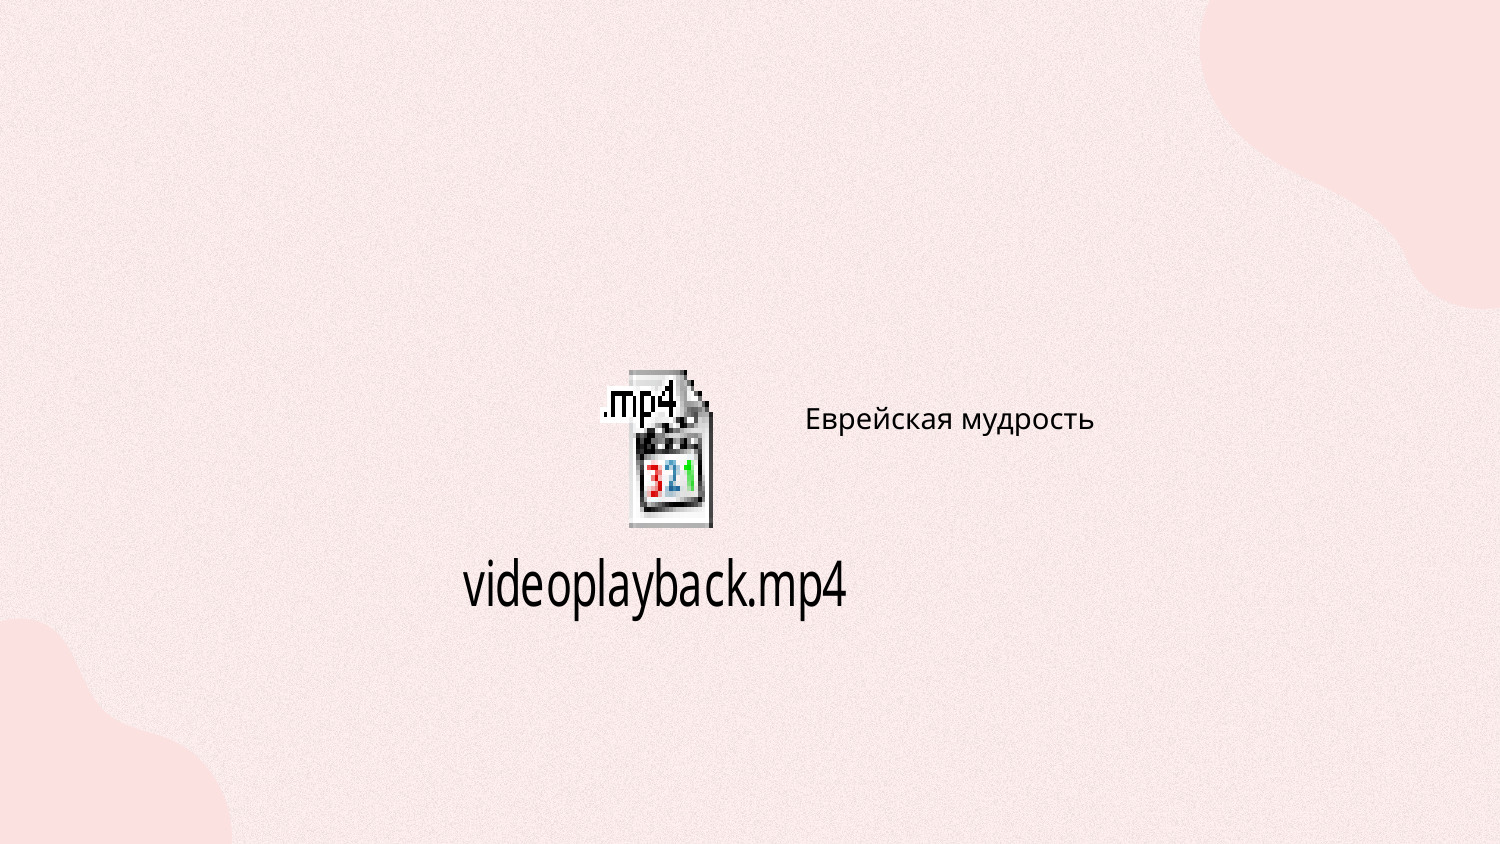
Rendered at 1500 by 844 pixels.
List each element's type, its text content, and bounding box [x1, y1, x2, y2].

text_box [421, 365, 886, 645]
subtitle Еврейская мудрость [890, 385, 1302, 552]
